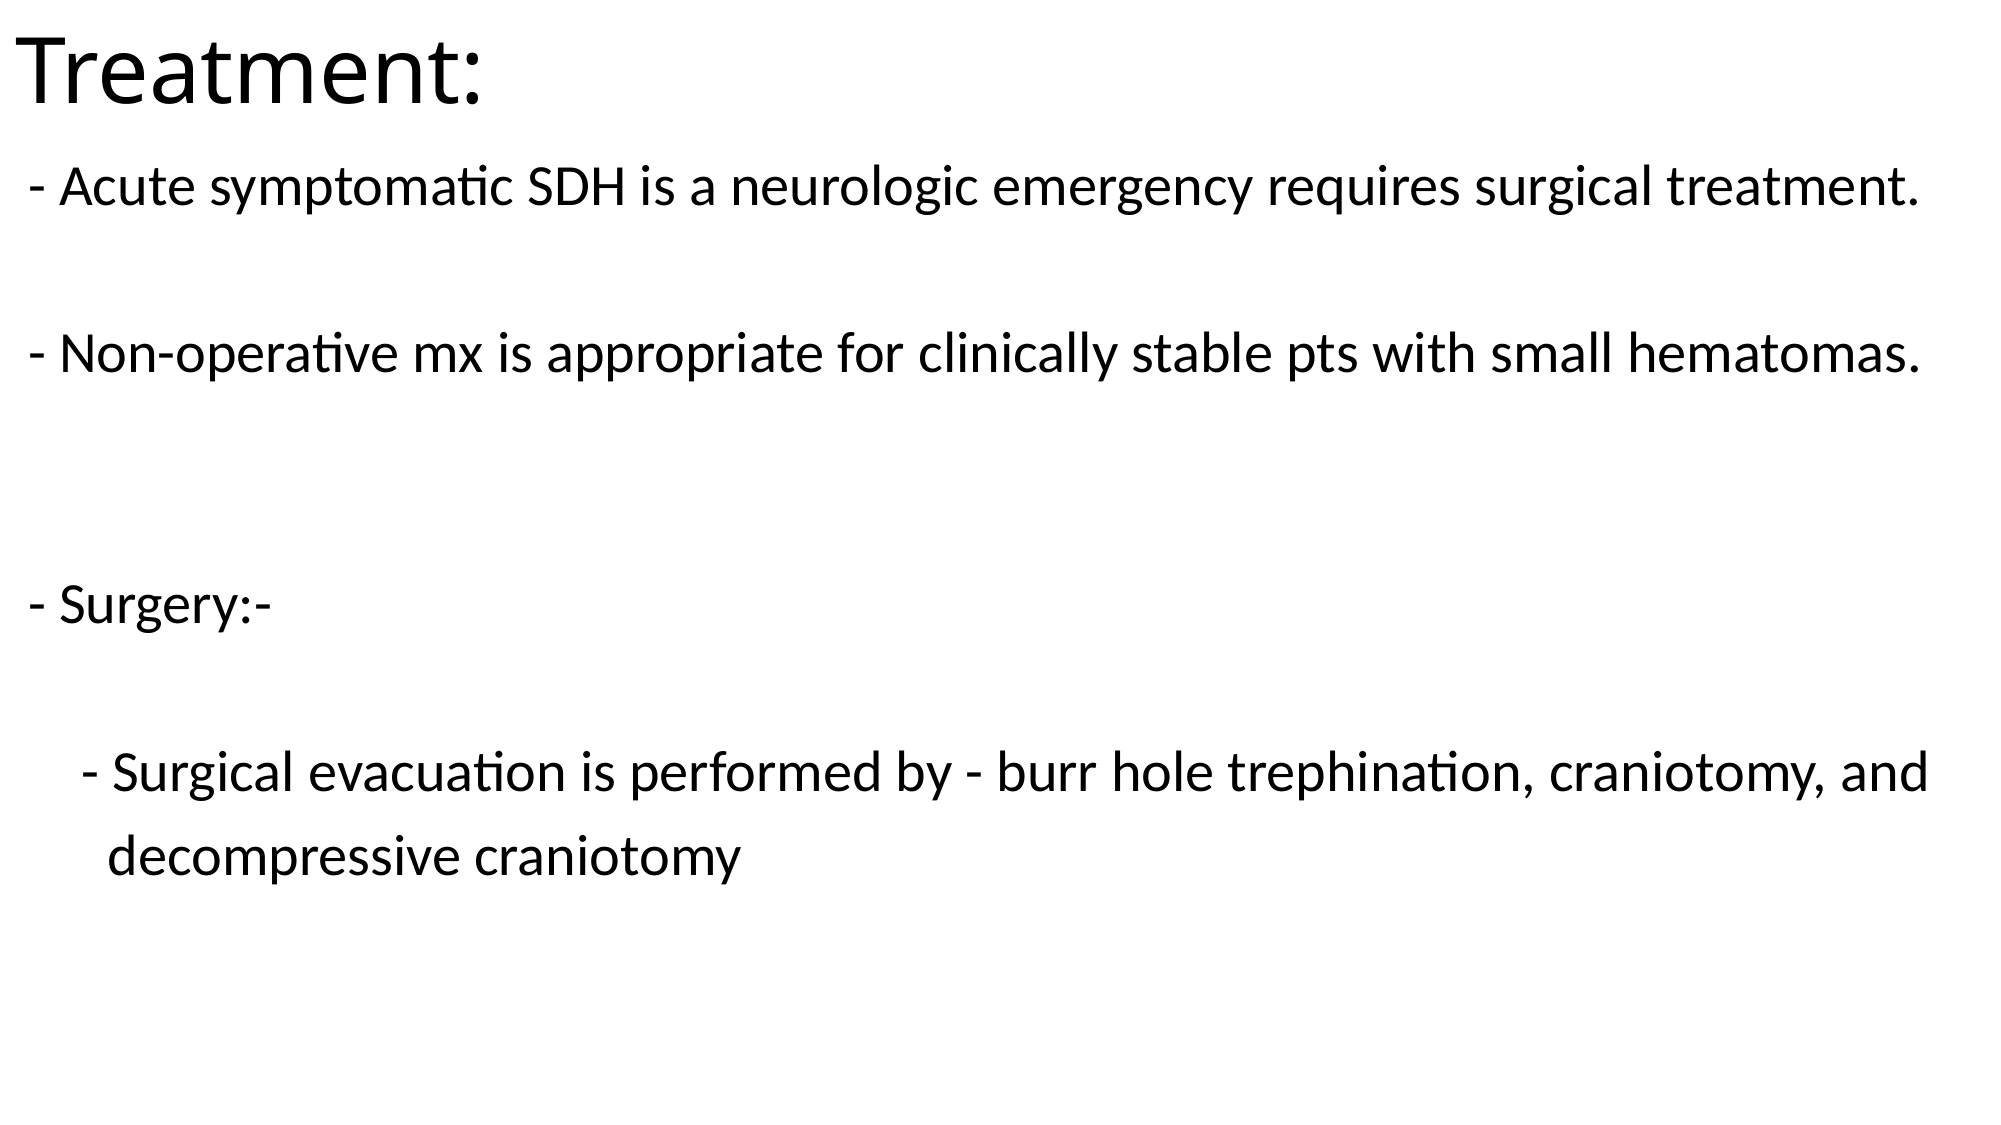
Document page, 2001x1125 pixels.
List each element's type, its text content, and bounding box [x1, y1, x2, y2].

list - Acute symptomatic SDH is a neurologic emergency requires surgical treatment. - Non-operative mx is appropriate for clinically stable pts with small hematomas. - Surgery:- - Surgical evacuation is performed by - burr hole trephination, craniotomy, and decompressive craniotomy [0, 147, 2000, 1125]
title Treatment: [0, 0, 1863, 147]
